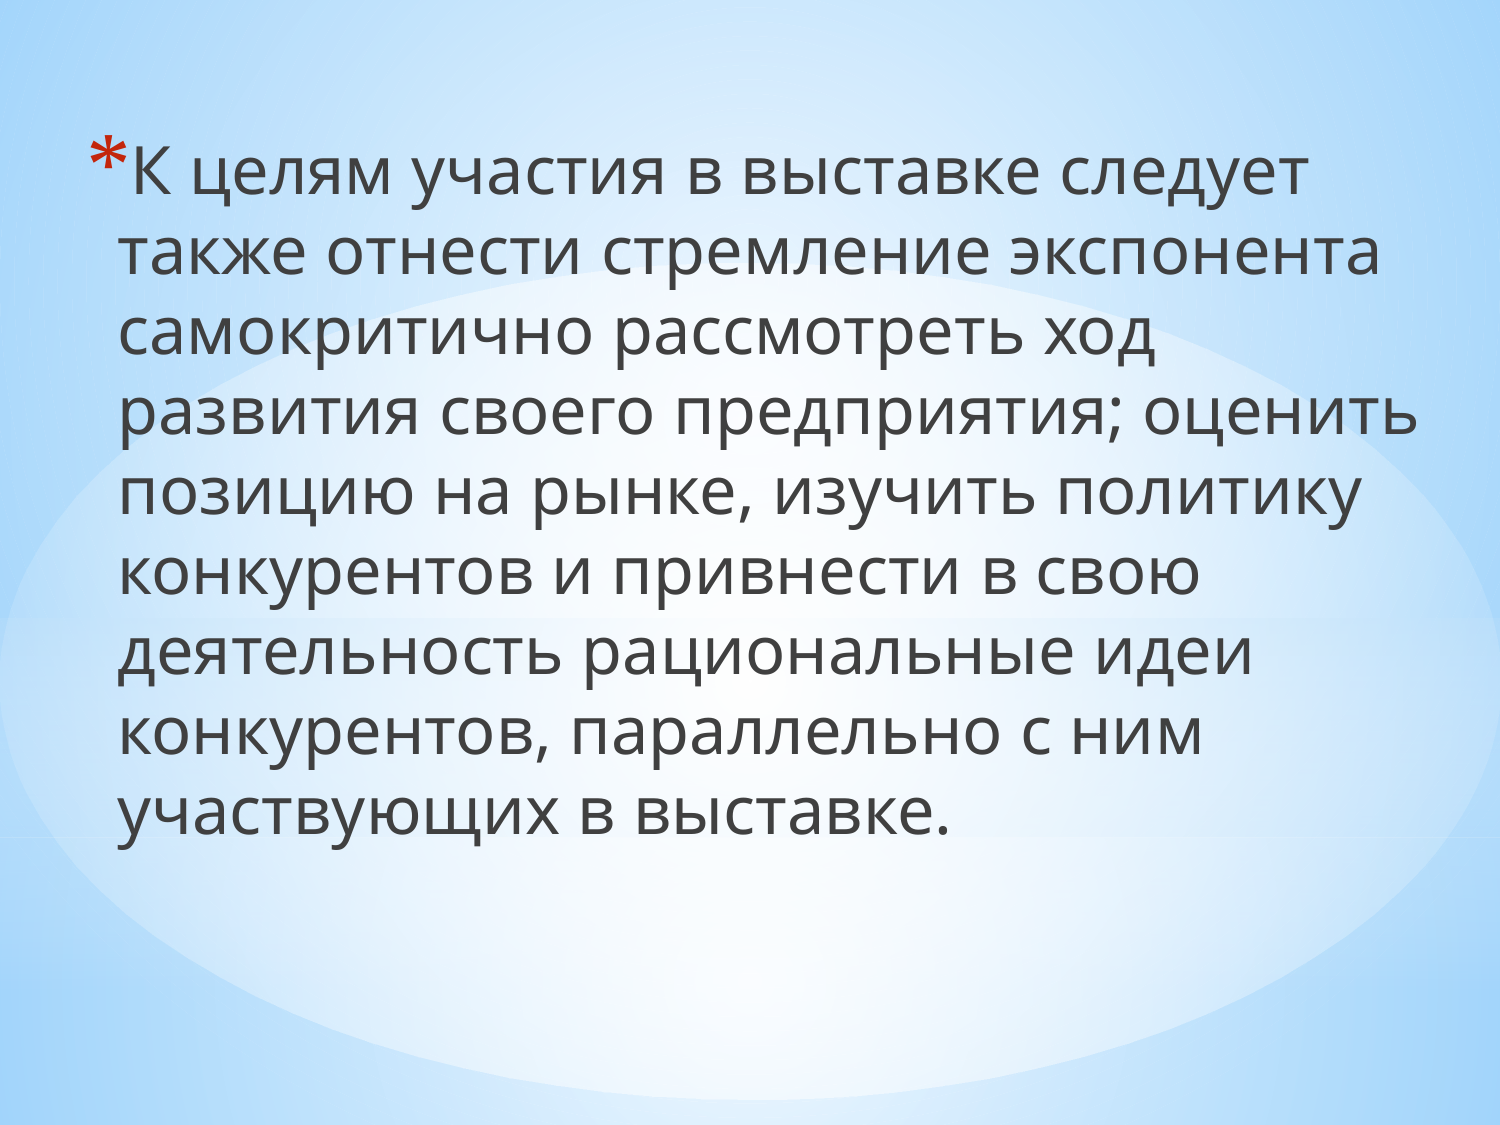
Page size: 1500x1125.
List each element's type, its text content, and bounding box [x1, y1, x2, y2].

list К целям участия в выставке следует также отнести стремление экспонента самокритично рассмотреть ход развития своего предприятия; оценить позицию на рынке, изучить политику конкурентов и привнести в свою деятельность рациональные идеи конкурентов, параллельно с ним участвующих в выставке. [64, 120, 1447, 1071]
